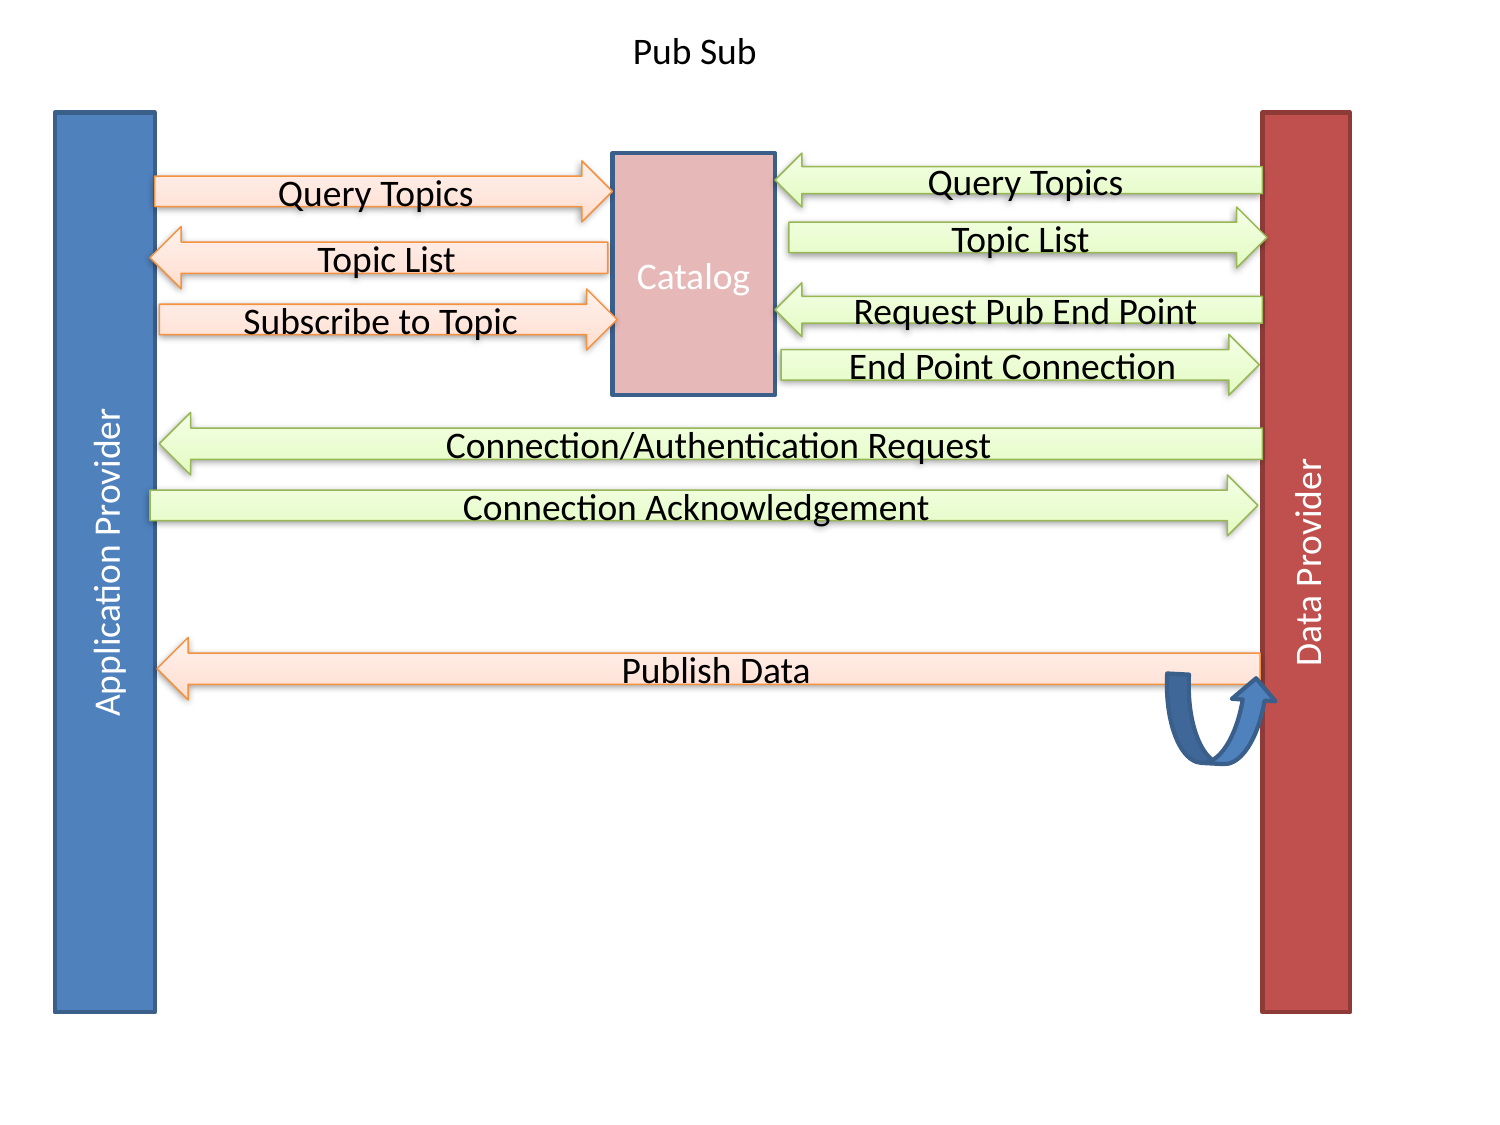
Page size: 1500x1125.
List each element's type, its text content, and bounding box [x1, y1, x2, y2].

text_box Data Provider [1260, 110, 1352, 1014]
text_box Query Topics [774, 152, 1264, 208]
text_box Subscribe to Topic [158, 288, 618, 351]
text_box Connection Acknowledgement [149, 474, 1259, 537]
text_box Catalog [610, 151, 777, 397]
text_box Pub Sub [618, 19, 772, 80]
text_box Query Topics [153, 160, 613, 223]
text_box Topic List [149, 225, 609, 290]
text_box Topic List [788, 206, 1268, 269]
text_box [1164, 671, 1278, 767]
text_box Application Provider [53, 110, 157, 1014]
text_box Publish Data [156, 636, 1261, 701]
text_box Connection/Authentication Request [158, 411, 1264, 476]
text_box Request Pub End Point [774, 282, 1264, 338]
text_box End Point Connection [780, 333, 1260, 396]
